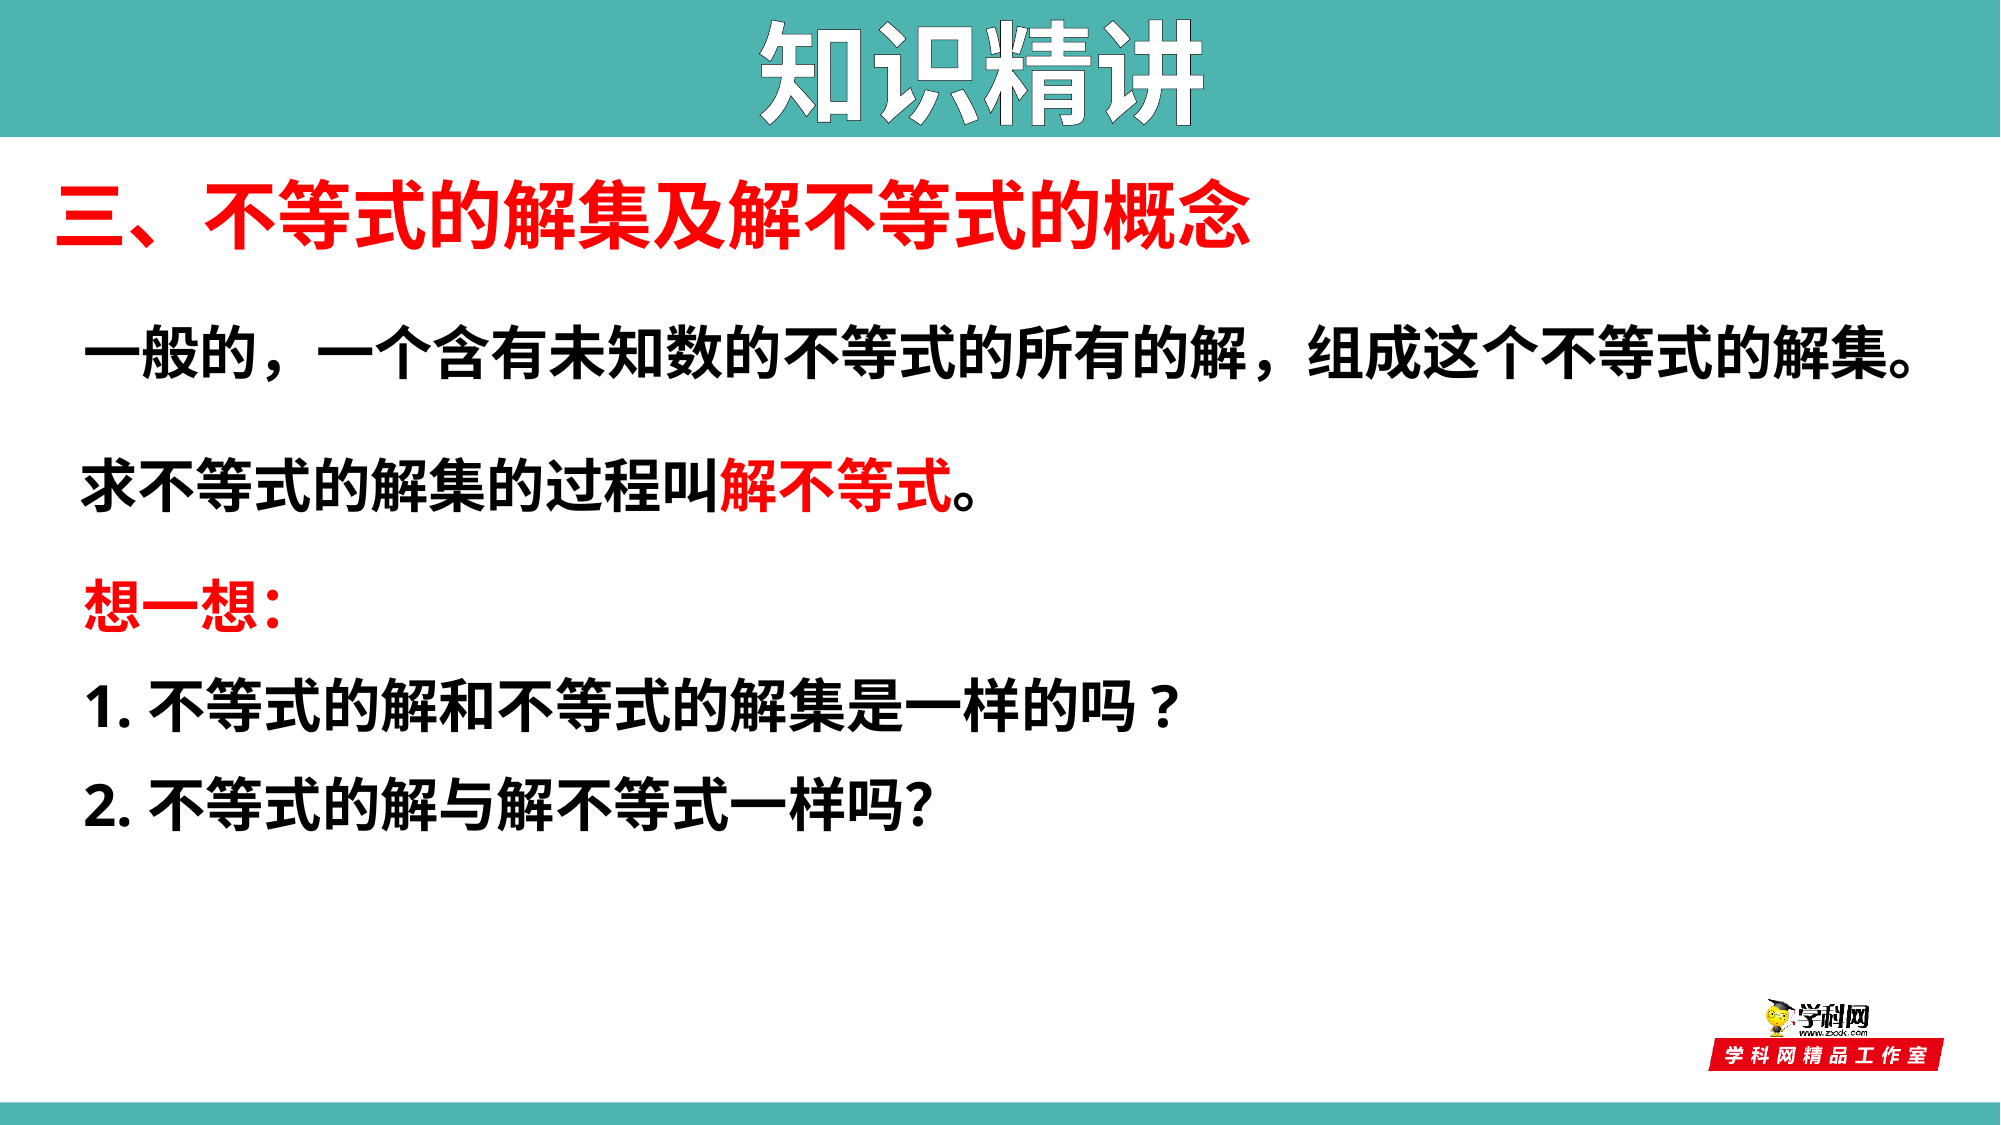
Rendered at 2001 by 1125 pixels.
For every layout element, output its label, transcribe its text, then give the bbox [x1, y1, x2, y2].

text_box 三、不等式的解集及解不等式的概念 [37, 161, 1268, 266]
text_box 想一想： 1.不等式的解和不等式的解集是一样的吗? 2.不等式的解与解不等式一样吗？ [68, 562, 1382, 846]
text_box 求不等式的解集的过程叫解不等式。 [64, 406, 1281, 527]
text_box 知识精讲 [742, 0, 1223, 146]
text_box 一般的，一个含有未知数的不等式的所有的解，组成这个不等式的解集。 [62, 267, 1975, 400]
picture [1766, 999, 1869, 1037]
picture [1708, 1038, 1944, 1071]
